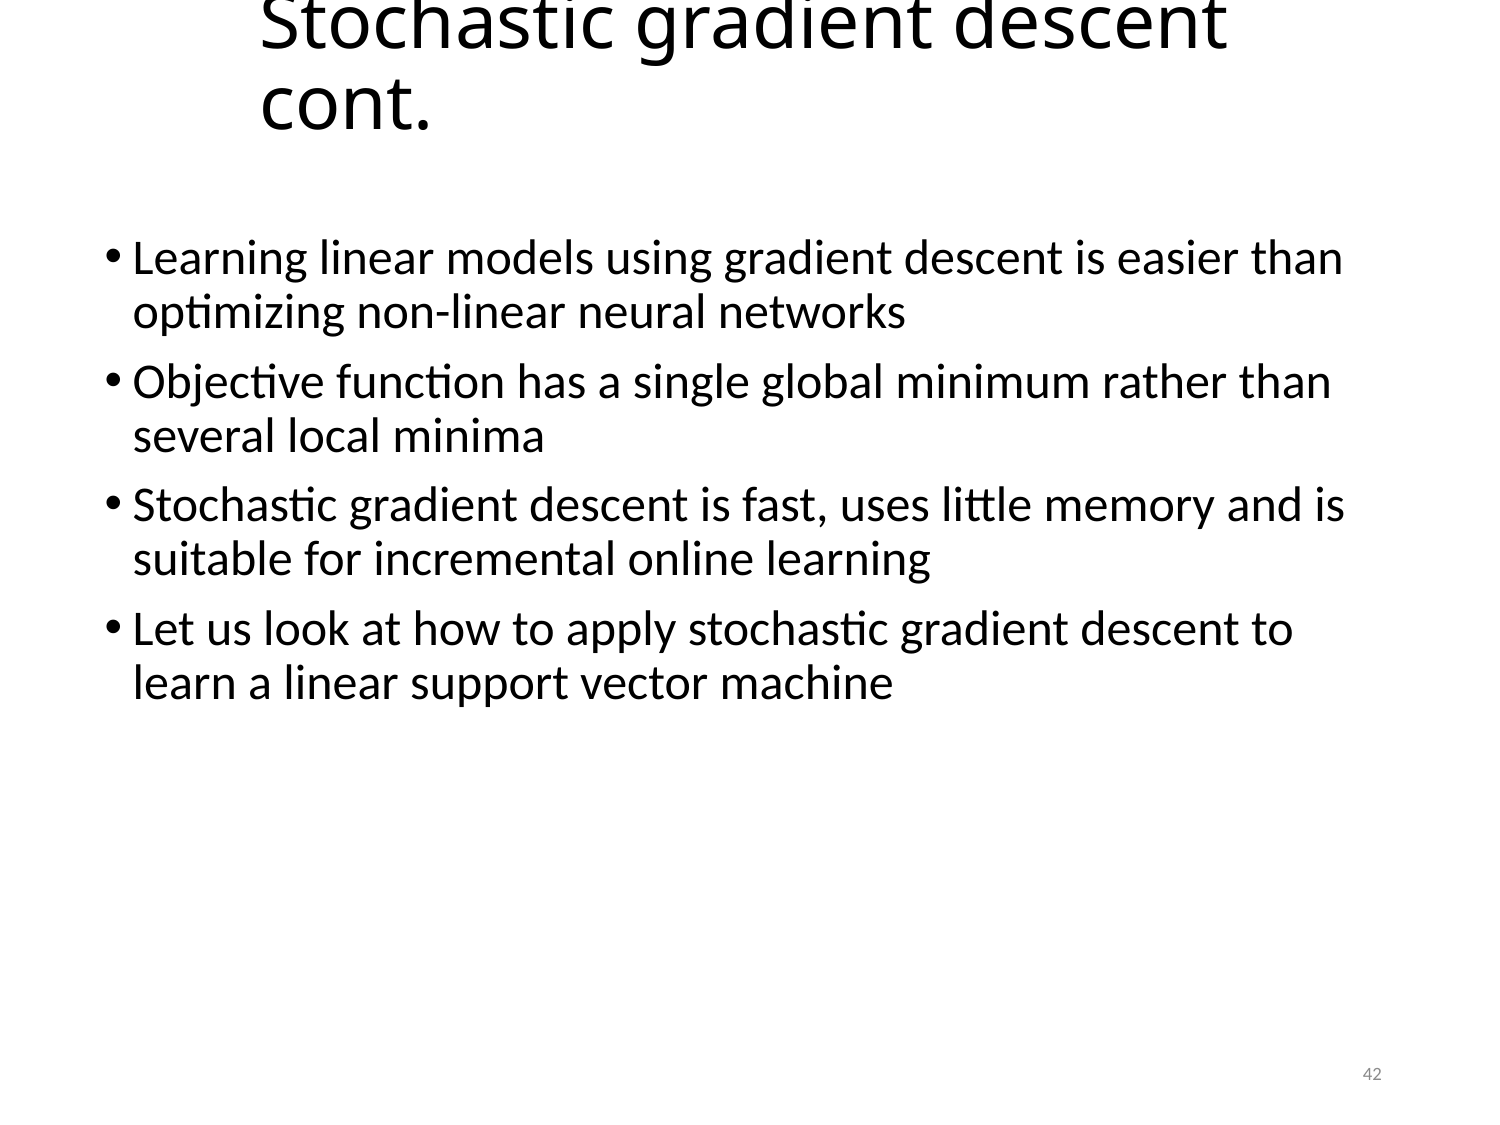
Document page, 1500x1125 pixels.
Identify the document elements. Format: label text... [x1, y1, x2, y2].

slide_number 42 [1059, 1042, 1397, 1103]
title Stochastic gradient descent cont. [244, 0, 1403, 159]
list Learning linear models using gradient descent is easier than optimizing non-linear neural networks Objective function has a single global minimum rather than several local minima Stochastic gradient descent is fast, uses little memory and is suitable for incremental online learning Let us look at how to apply stochastic gradient descent to learn a linear support vector machine [89, 223, 1397, 987]
